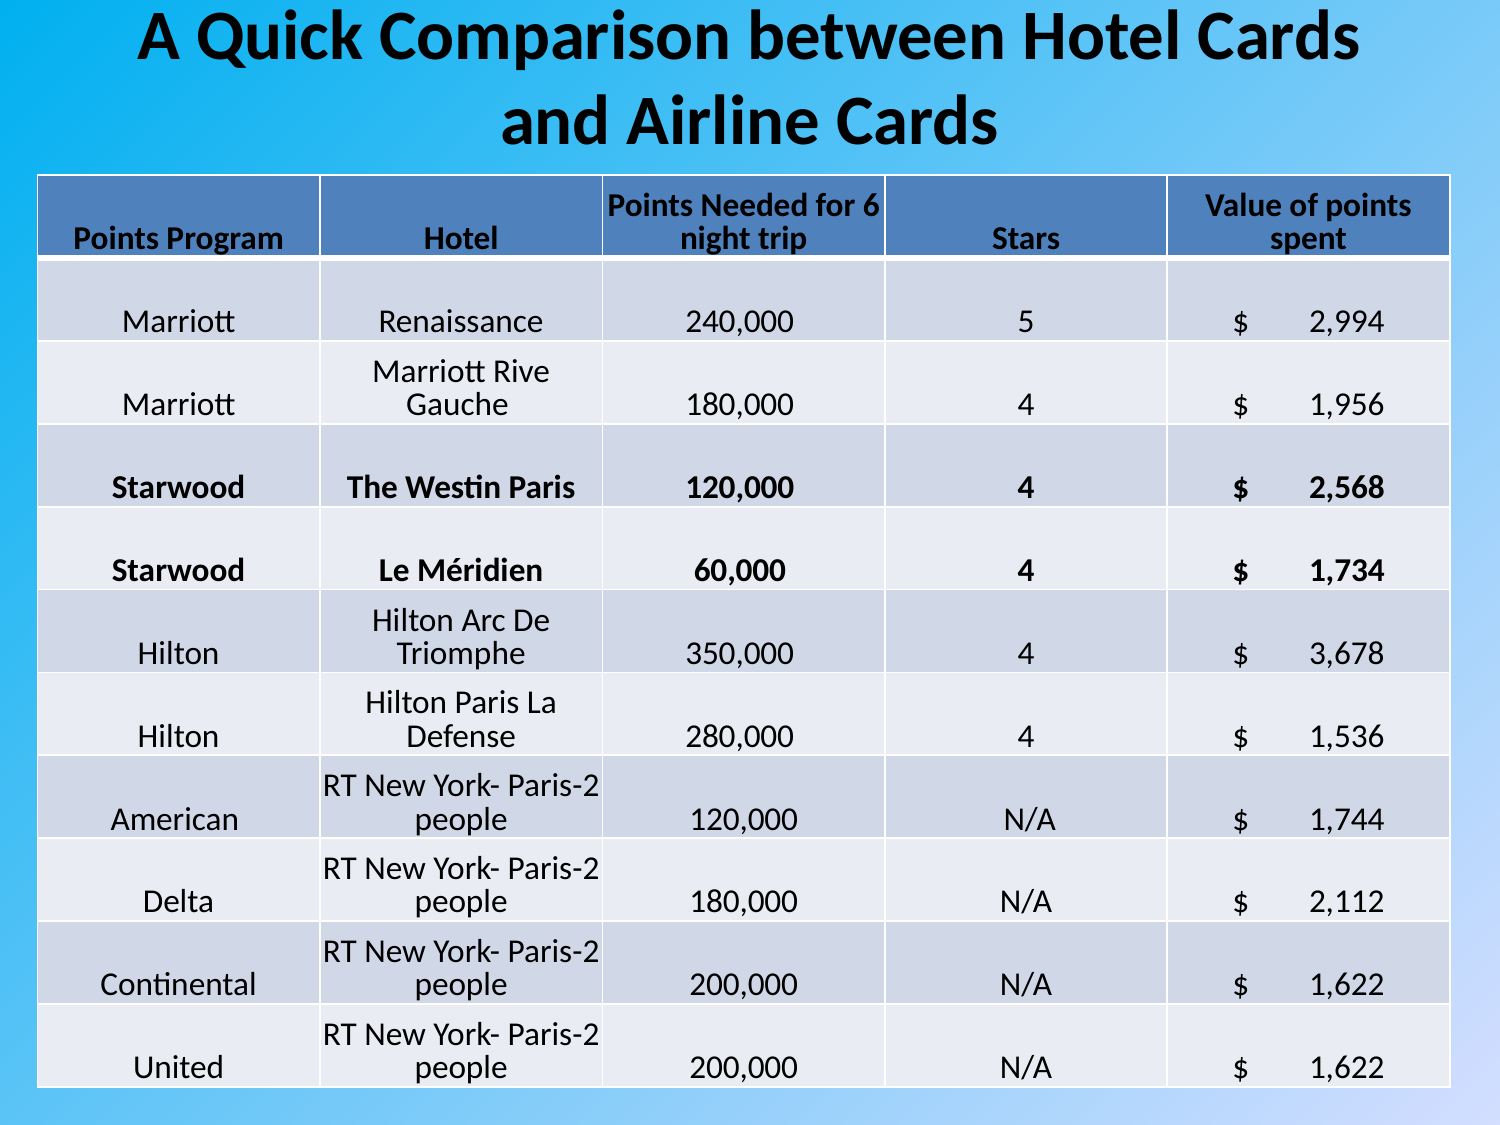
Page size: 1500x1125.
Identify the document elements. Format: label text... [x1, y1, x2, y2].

table_cell Renaissance [321, 261, 602, 340]
table_cell Starwood [38, 425, 319, 506]
table_cell $ 1,744 [1168, 756, 1449, 837]
table_header Value of points spent [1168, 176, 1449, 255]
table_cell 60,000 [603, 508, 884, 589]
table_cell $ 1,734 [1168, 508, 1449, 589]
table_cell 180,000 [603, 839, 884, 920]
table_cell 240,000 [603, 261, 884, 340]
table_cell Starwood [38, 508, 319, 589]
table_cell $ 1,622 [1168, 1005, 1449, 1086]
table_cell N/A [886, 1005, 1166, 1086]
table_cell Hilton Arc De Triomphe [321, 590, 602, 672]
table_cell 4 [886, 673, 1166, 754]
table_cell 4 [886, 508, 1166, 589]
table_cell 280,000 [603, 673, 884, 754]
table_cell 200,000 [603, 1005, 884, 1086]
table_cell 4 [886, 590, 1166, 672]
title A Quick Comparison between Hotel Cards and Airline Cards [74, 0, 1426, 174]
table_header Hotel [321, 176, 602, 255]
table_cell 200,000 [603, 922, 884, 1003]
table_cell Le Méridien [321, 508, 602, 589]
table_cell Marriott [38, 261, 319, 340]
table_cell RT New York- Paris-2 people [321, 1005, 602, 1086]
table_cell RT New York- Paris-2 people [321, 839, 602, 920]
table_cell Hilton Paris La Defense [321, 673, 602, 754]
table_cell Hilton [38, 590, 319, 672]
table_header Points Needed for 6 night trip [603, 176, 884, 255]
table_cell 120,000 [603, 425, 884, 506]
table_cell $ 2,112 [1168, 839, 1449, 920]
table_cell The Westin Paris [321, 425, 602, 506]
table_cell $ 2,994 [1168, 261, 1449, 340]
table_cell N/A [886, 922, 1166, 1003]
table_cell RT New York- Paris-2 people [321, 922, 602, 1003]
table_cell $ 1,622 [1168, 922, 1449, 1003]
table_cell 120,000 [603, 756, 884, 837]
table_cell RT New York- Paris-2 people [321, 756, 602, 837]
table_cell Delta [38, 839, 319, 920]
table_cell N/A [886, 839, 1166, 920]
table_cell 4 [886, 425, 1166, 506]
table_cell $ 3,678 [1168, 590, 1449, 672]
table_cell $ 1,956 [1168, 342, 1449, 423]
table_cell 4 [886, 342, 1166, 423]
table_cell N/A [886, 756, 1166, 837]
table_cell Marriott [38, 342, 319, 423]
table_cell Continental [38, 922, 319, 1003]
table_cell 180,000 [603, 342, 884, 423]
table_cell Marriott Rive Gauche [321, 342, 602, 423]
table_cell 5 [886, 261, 1166, 340]
table_cell 350,000 [603, 590, 884, 672]
table_header Stars [886, 176, 1166, 255]
table_header Points Program [38, 176, 319, 255]
table_cell $ 2,568 [1168, 425, 1449, 506]
table_cell United [38, 1005, 319, 1086]
table_cell $ 1,536 [1168, 673, 1449, 754]
table_cell Hilton [38, 673, 319, 754]
table_cell American [38, 756, 319, 837]
